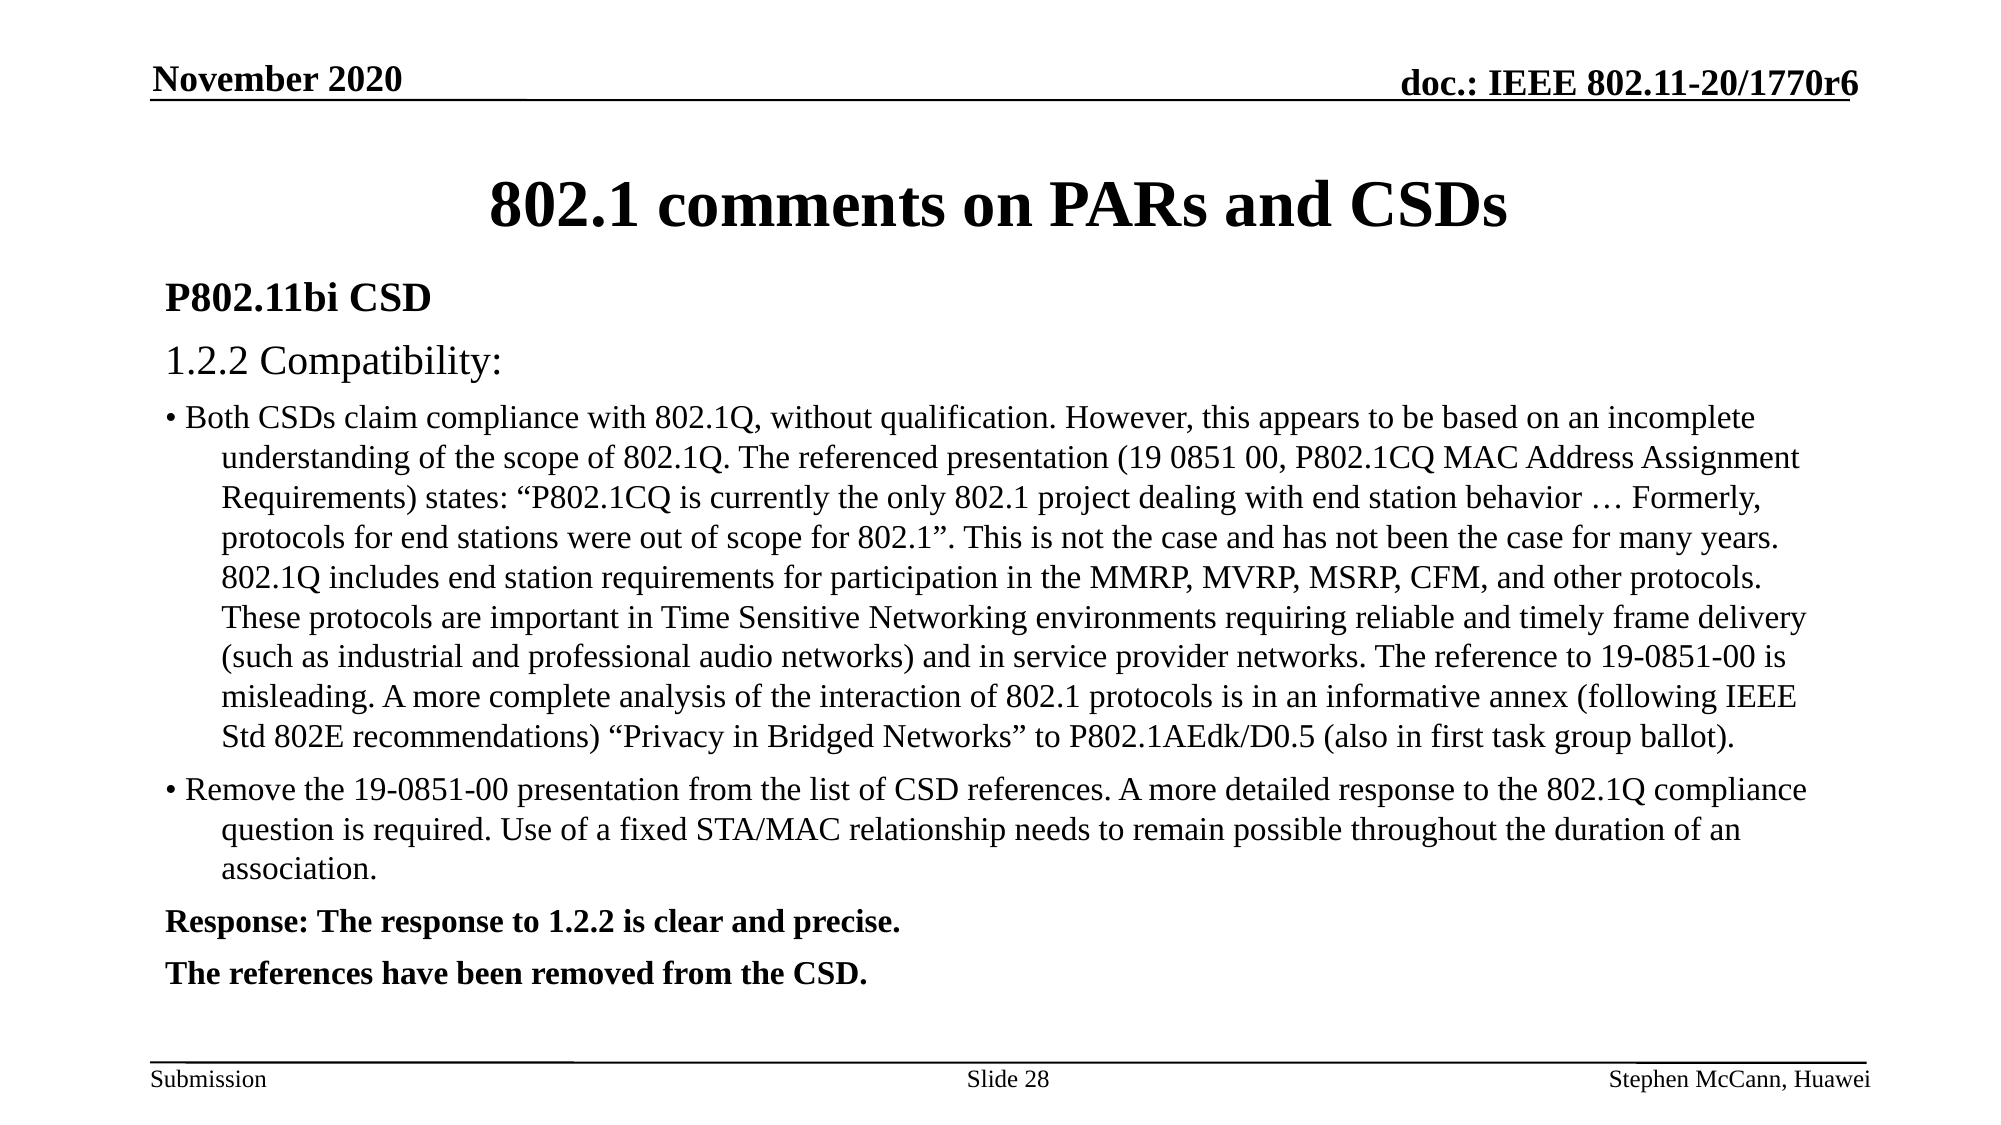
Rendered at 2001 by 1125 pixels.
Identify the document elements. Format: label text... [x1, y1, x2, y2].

title 802.1 comments on PARs and CSDs [149, 112, 1850, 262]
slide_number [152, 54, 563, 100]
footer Stephen McCann, Huawei [1174, 1061, 1872, 1093]
slide_number Slide 28 [950, 1061, 1067, 1123]
list P802.11bi CSD 1.2.2 Compatibility: • Both CSDs claim compliance with 802.1Q, without qualification. However, this appears to be based on an incomplete understanding of the scope of 802.1Q. The referenced presentation (19 0851 00, P802.1CQ MAC Address Assignment Requirements) states: “P802.1CQ is currently the only 802.1 project dealing with end station behavior … Formerly, protocols for end stations were out of scope for 802.1”. This is not the case and has not been the case for many years. 802.1Q includes end station requirements for participation in the MMRP, MVRP, MSRP, CFM, and other protocols. These protocols are important in Time Sensitive Networking environments requiring reliable and timely frame delivery (such as industrial and professional audio networks) and in service provider networks. The reference to 19-0851-00 is misleading. A more complete analysis of the interaction of 802.1 protocols is in an informative annex (following IEEE Std 802E recommendations) “Privacy in Bridged Networks” to P802.1AEdk/D0.5 (also in first task group ballot). • Remove the 19-0851-00 presentation from the list of CSD references. A more detailed response to the 802.1Q compliance question is required. Use of a fixed STA/MAC relationship needs to remain possible throughout the duration of an association. Response: The response to 1.2.2 is clear and precise. The references have been removed from the CSD. [149, 262, 1850, 1013]
